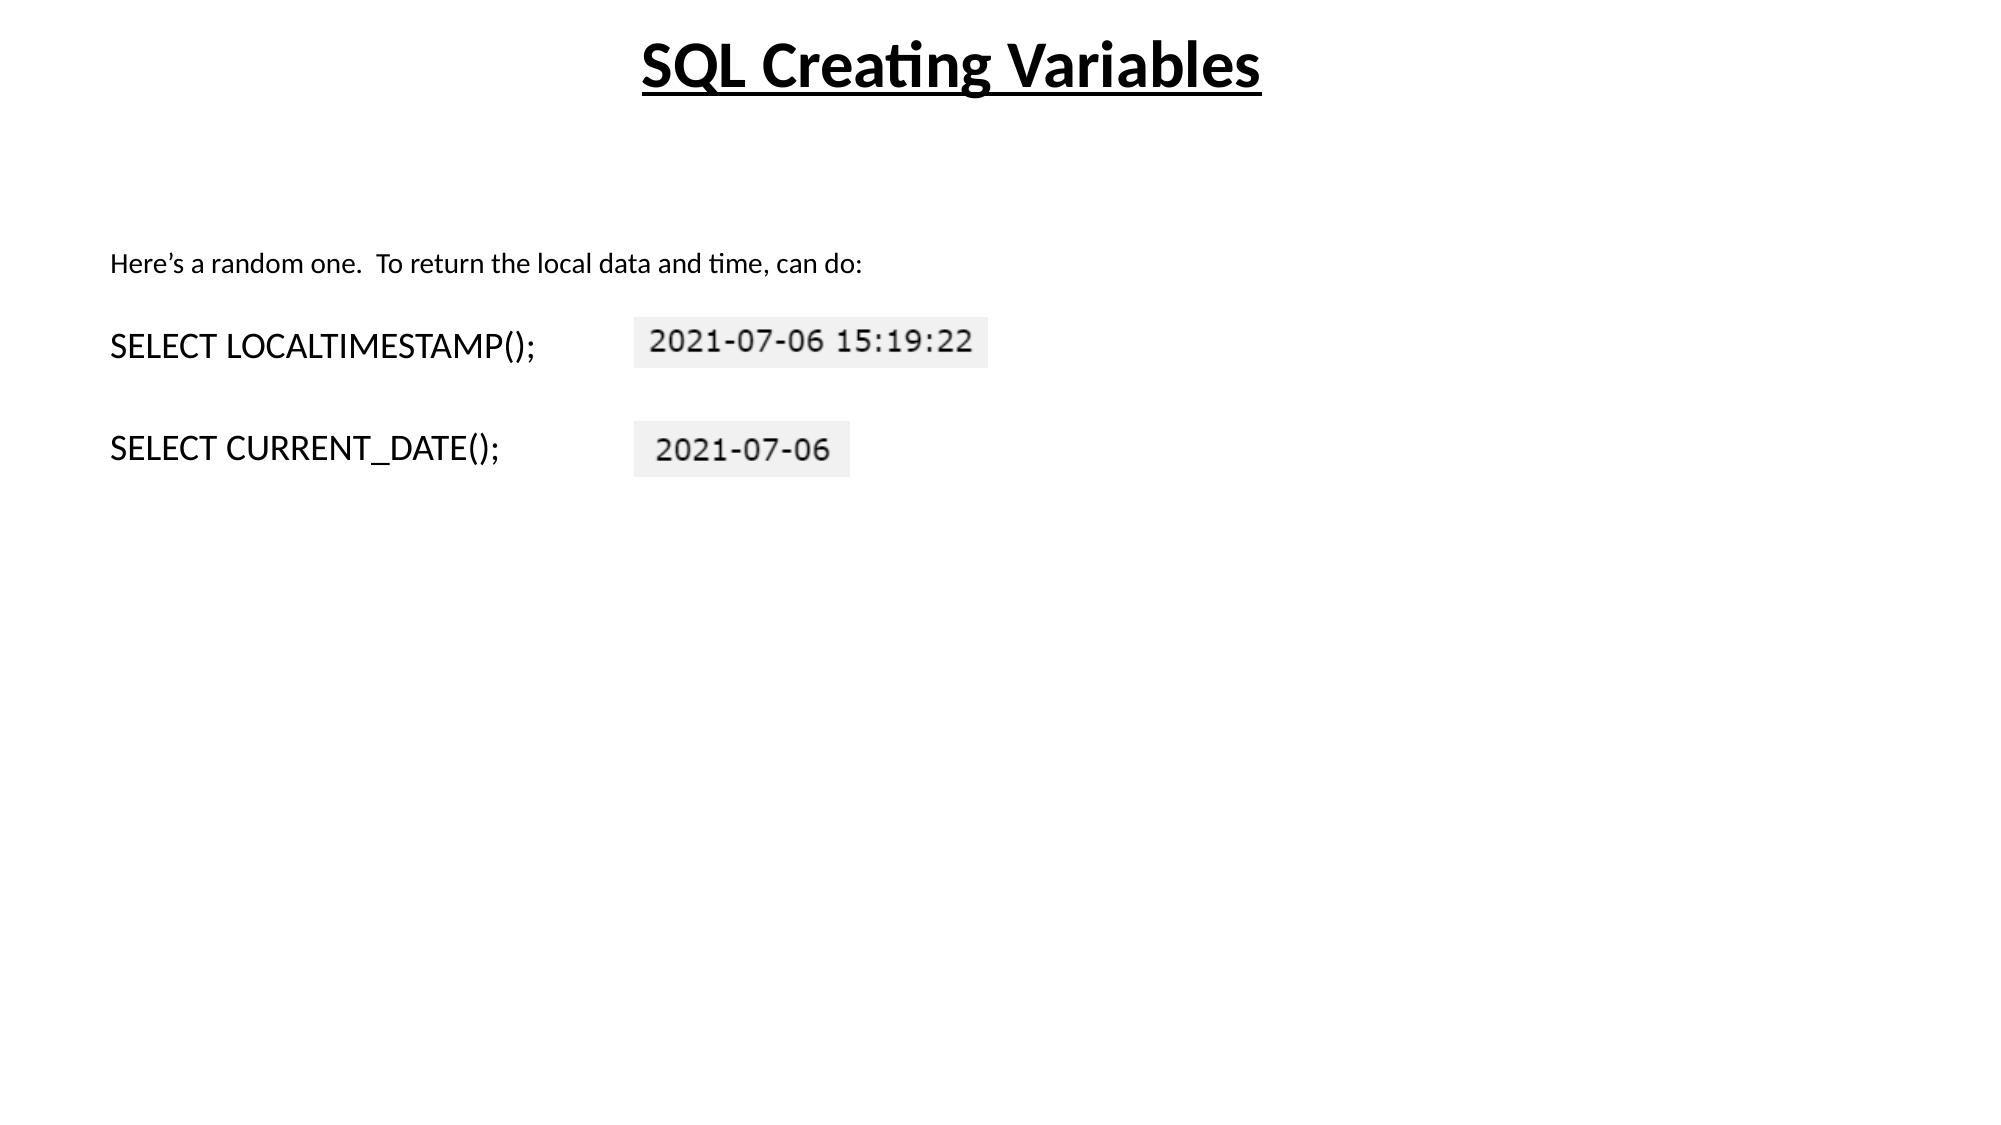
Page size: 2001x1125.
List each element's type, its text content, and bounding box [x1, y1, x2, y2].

text_box SELECT LOCALTIMESTAMP(); [95, 313, 634, 374]
picture [633, 421, 850, 477]
picture [633, 317, 988, 368]
text_box Here’s a random one. To return the local data and time, can do: [95, 236, 1027, 287]
text_box SQL Creating Variables [626, 13, 1277, 109]
text_box SELECT CURRENT_DATE(); [95, 415, 634, 476]
